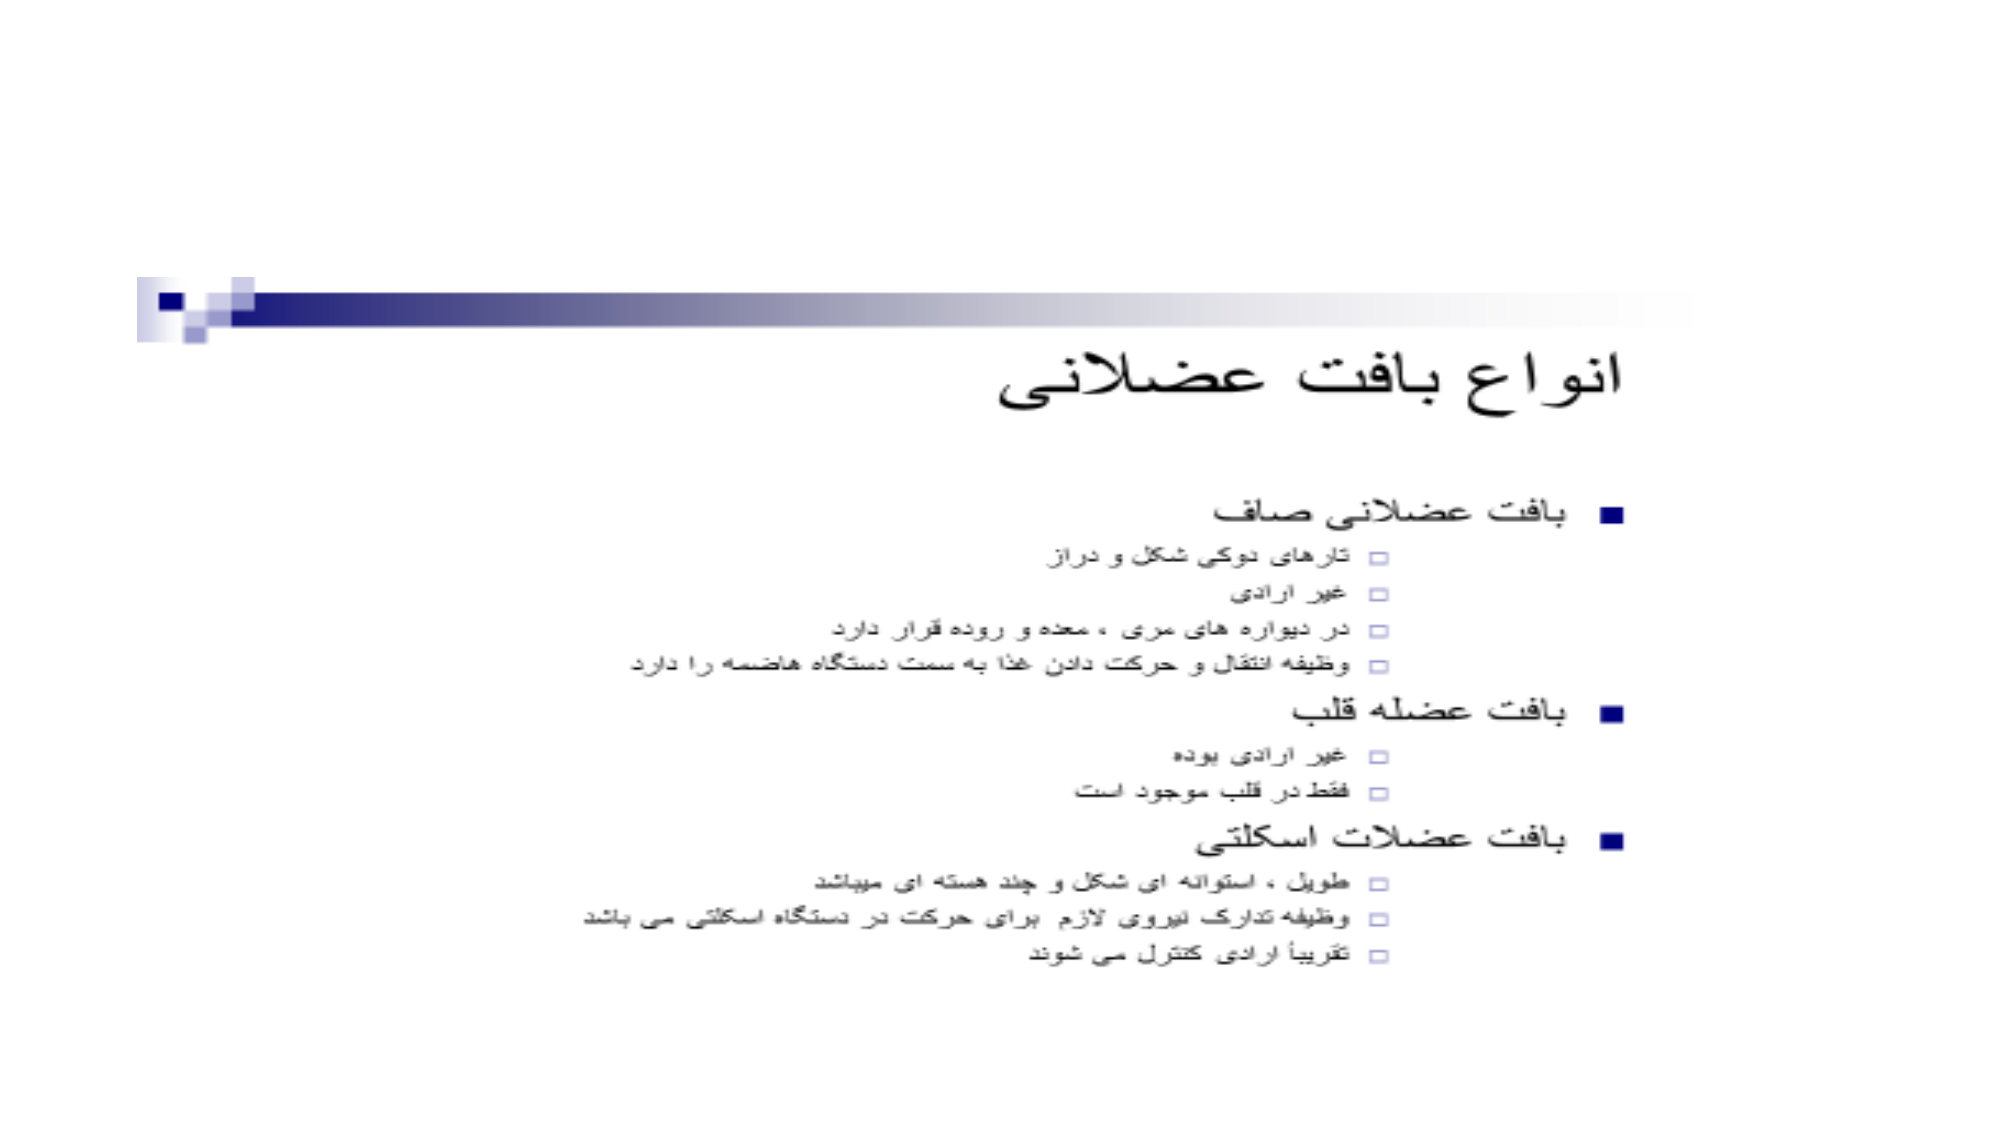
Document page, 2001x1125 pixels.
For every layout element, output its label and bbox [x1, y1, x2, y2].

list [137, 277, 1720, 1125]
